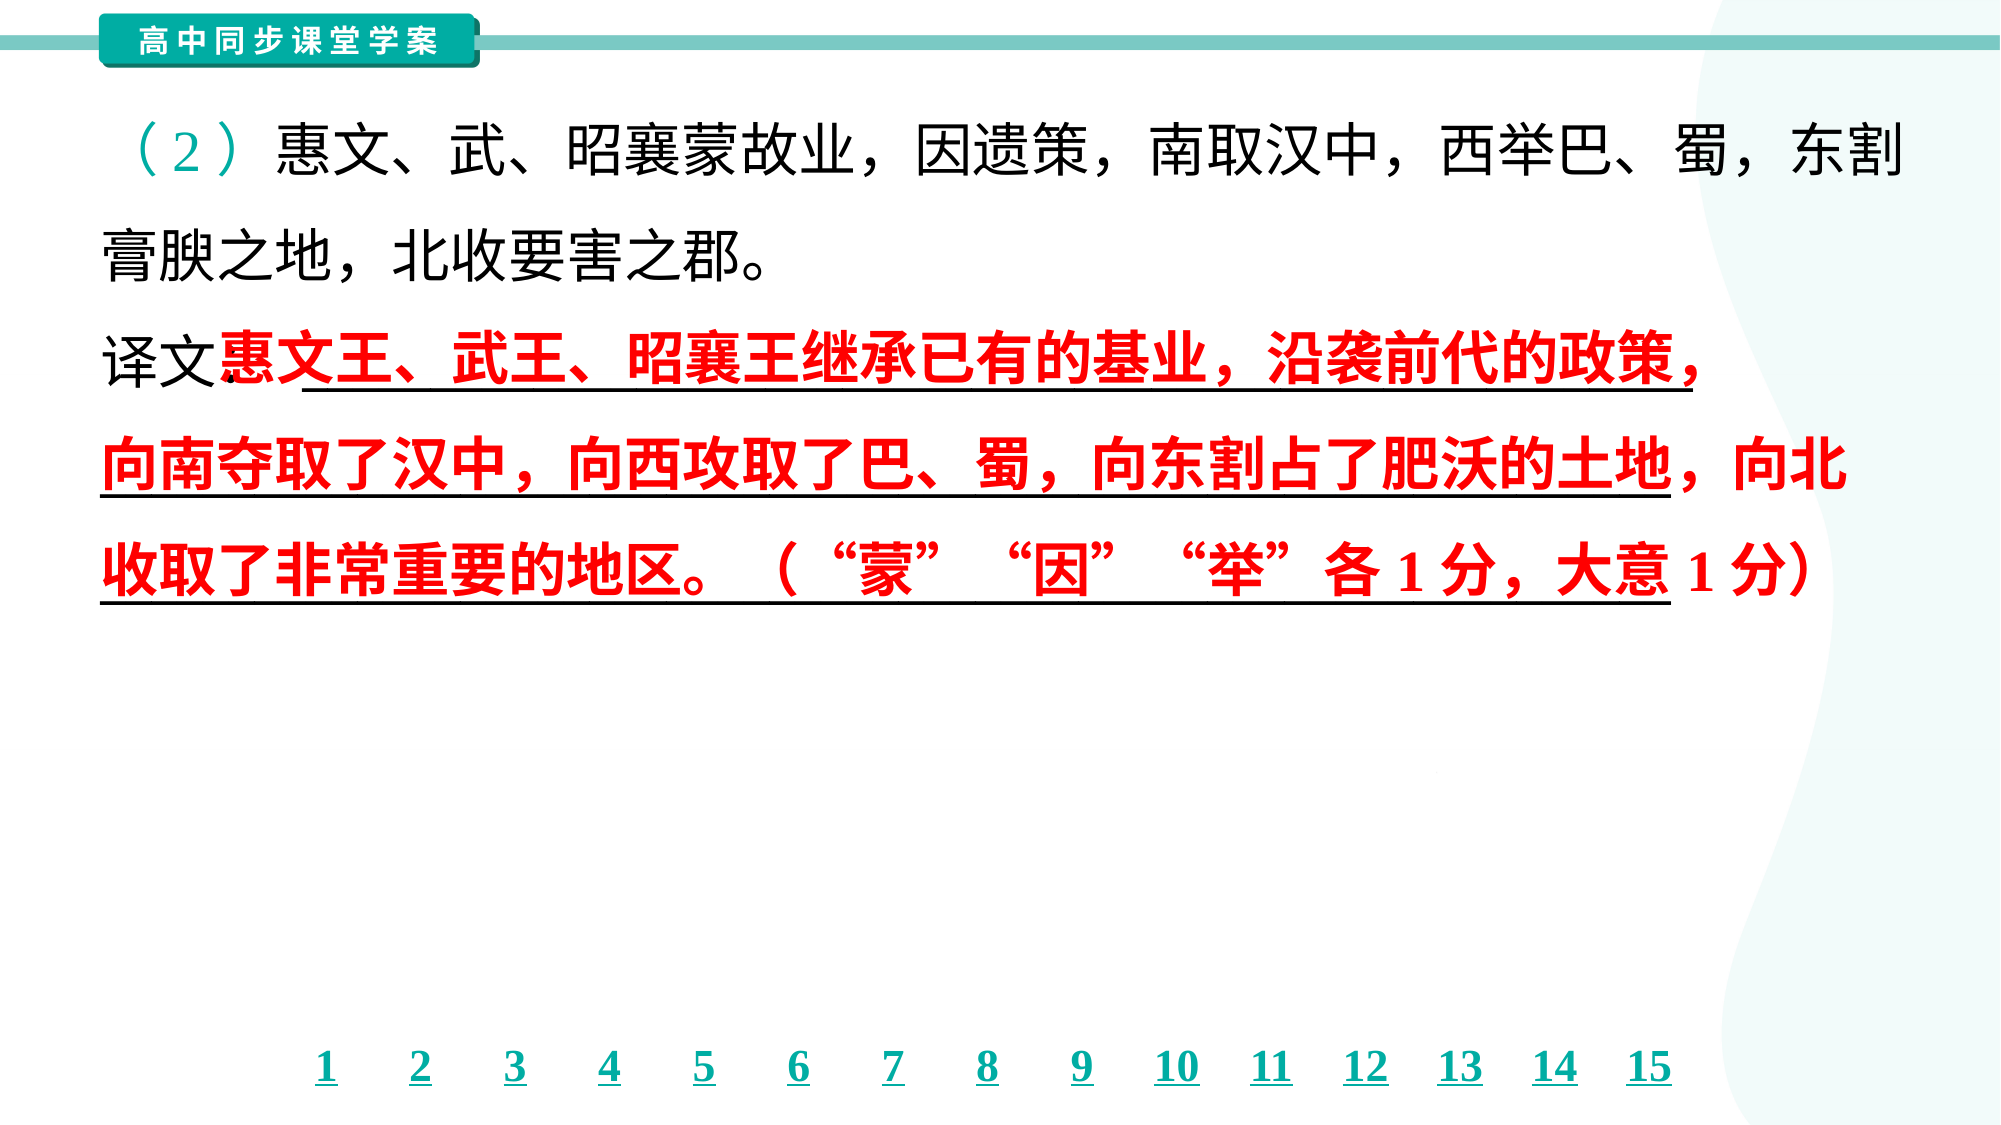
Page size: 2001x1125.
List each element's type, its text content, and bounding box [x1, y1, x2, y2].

picture [0, 0, 2000, 1125]
text_box 惠文王、武王、昭襄王继承已有的基业，沿袭前代的政策， 向南夺取了汉中，向西攻取了巴、蜀，向东割占了肥沃的土地，向北 收取了非常重要的地区。（“蒙”“因”“举”各1分，大意1分） [100, 284, 1899, 604]
text_box （2）惠文、武、昭襄蒙故业，因遗策，南取汉中，西举巴、蜀，东割 膏腴之地，北收要害之郡。 译文： ______________________________________________________ _____________________________________________________________ _____________________________________________________________ [100, 604, 1899, 608]
text_box （2）惠文、武、昭襄蒙故业，因遗策，南取汉中，西举巴、蜀，东割 膏腴之地，北收要害之郡。 译文： ______________________________________________________ _____________________________________________________________ _____________________________________________________________ [100, 76, 1899, 284]
